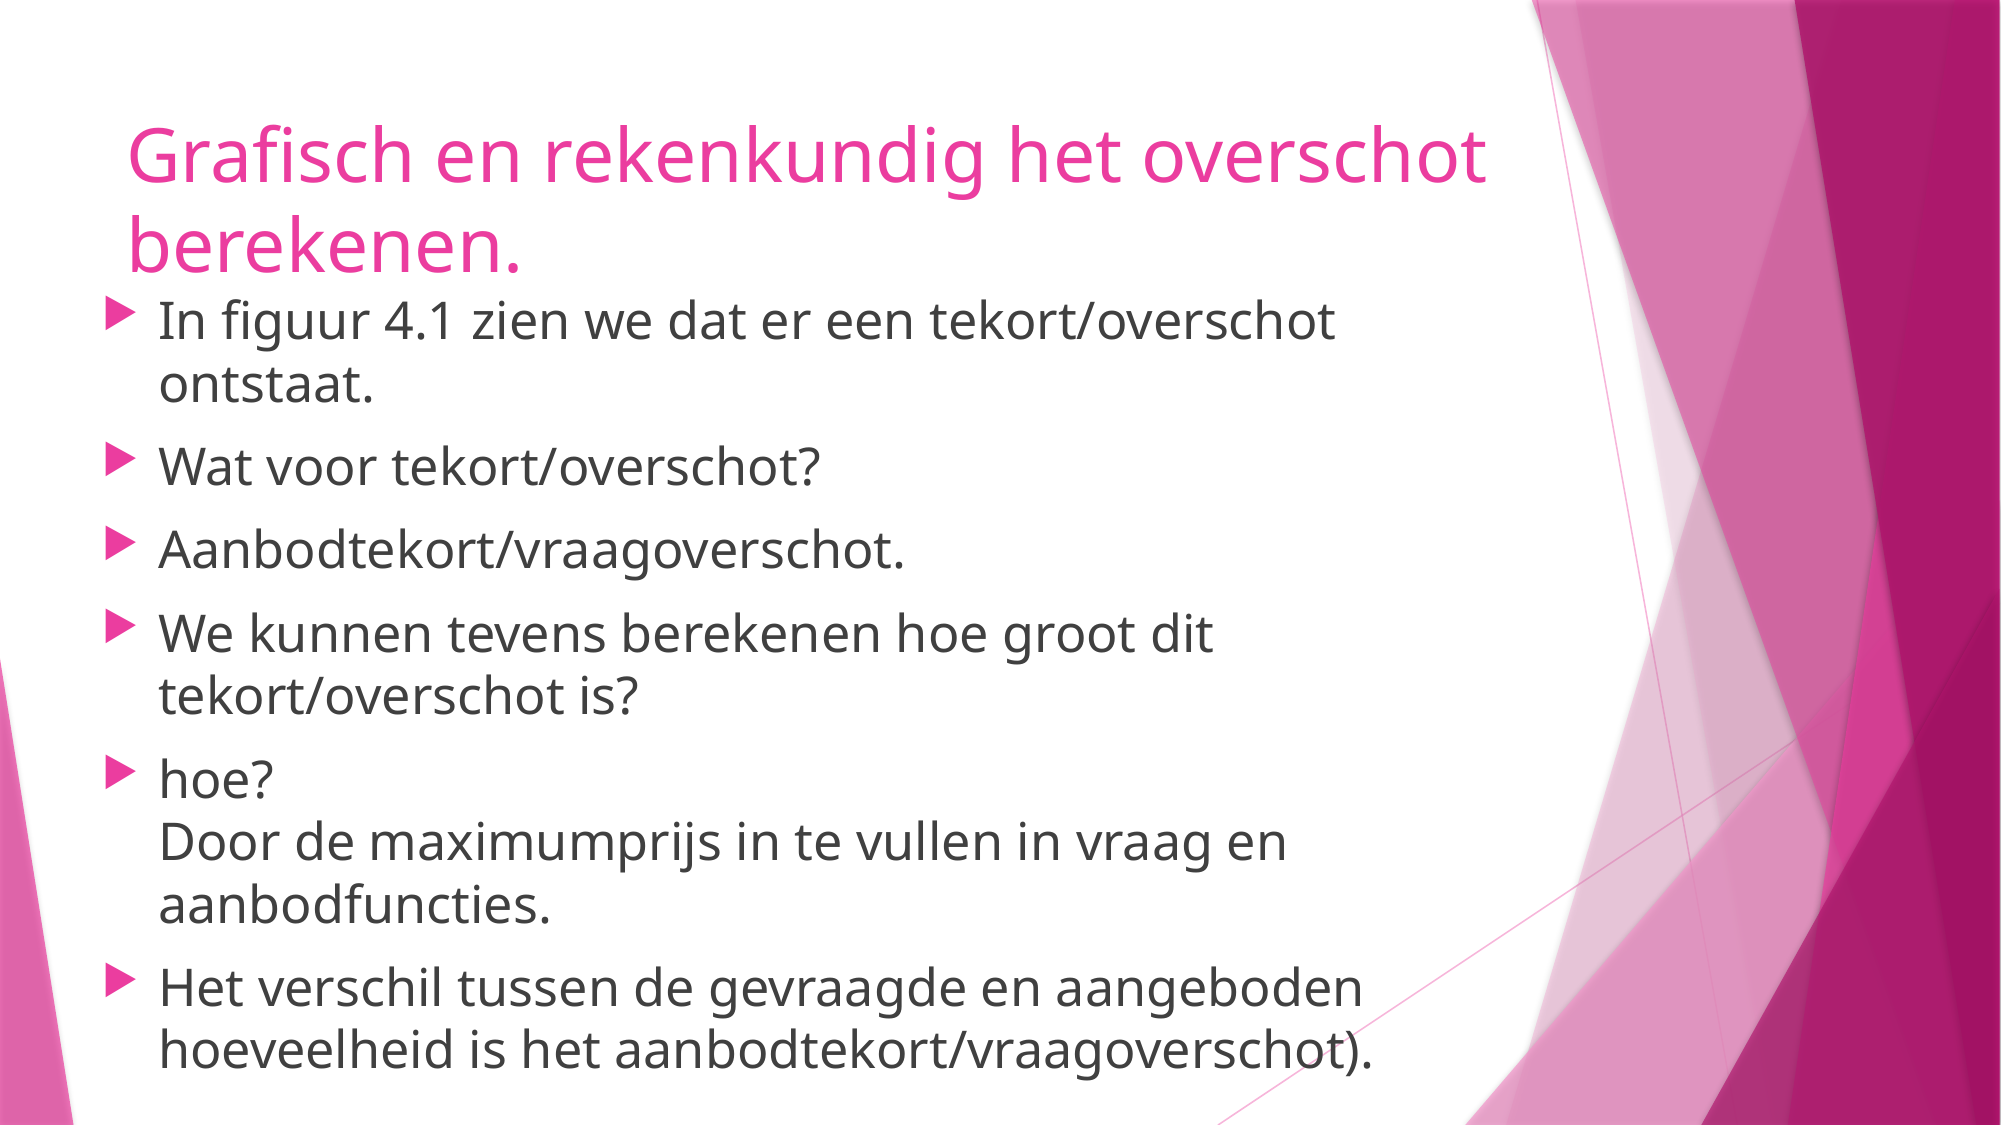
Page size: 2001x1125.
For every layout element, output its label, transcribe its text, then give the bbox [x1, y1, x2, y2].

title Grafisch en rekenkundig het overschot berekenen. [111, 99, 1522, 280]
list In figuur 4.1 zien we dat er een tekort/overschot ontstaat. Wat voor tekort/overschot? Aanbodtekort/vraagoverschot. We kunnen tevens berekenen hoe groot dit tekort/overschot is? hoe? Door de maximumprijs in te vullen in vraag en aanbodfuncties. Het verschil tussen de gevraagde en aangeboden hoeveelheid is het aanbodtekort/vraagoverschot). [86, 280, 1522, 992]
